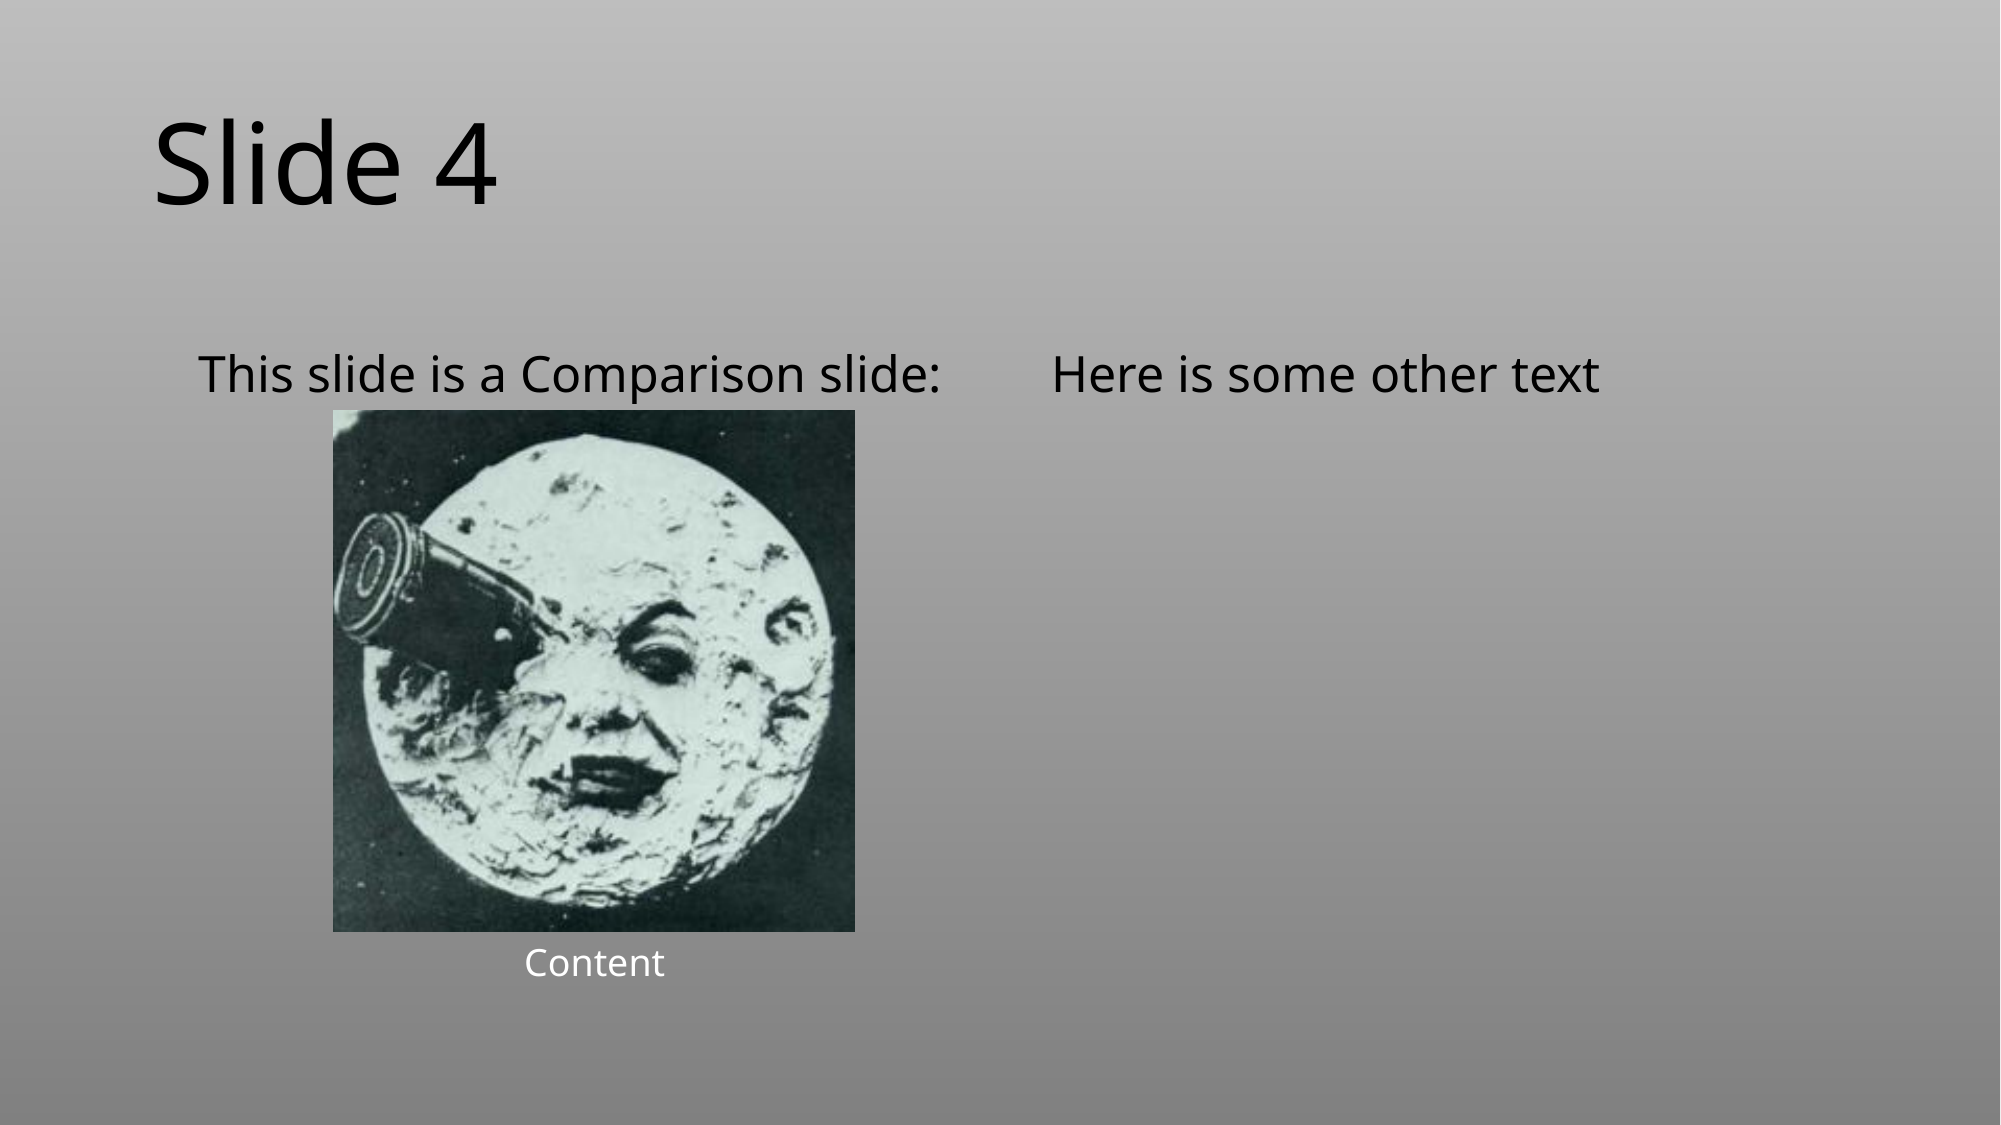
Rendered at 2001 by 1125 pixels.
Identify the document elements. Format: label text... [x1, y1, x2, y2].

list Here is some other text [1036, 275, 1863, 411]
picture [0, 0, 2001, 1125]
list This slide is a Comparison slide: [183, 275, 1009, 411]
text_box Content [183, 931, 1007, 1015]
title Slide 4 [137, 59, 1863, 278]
